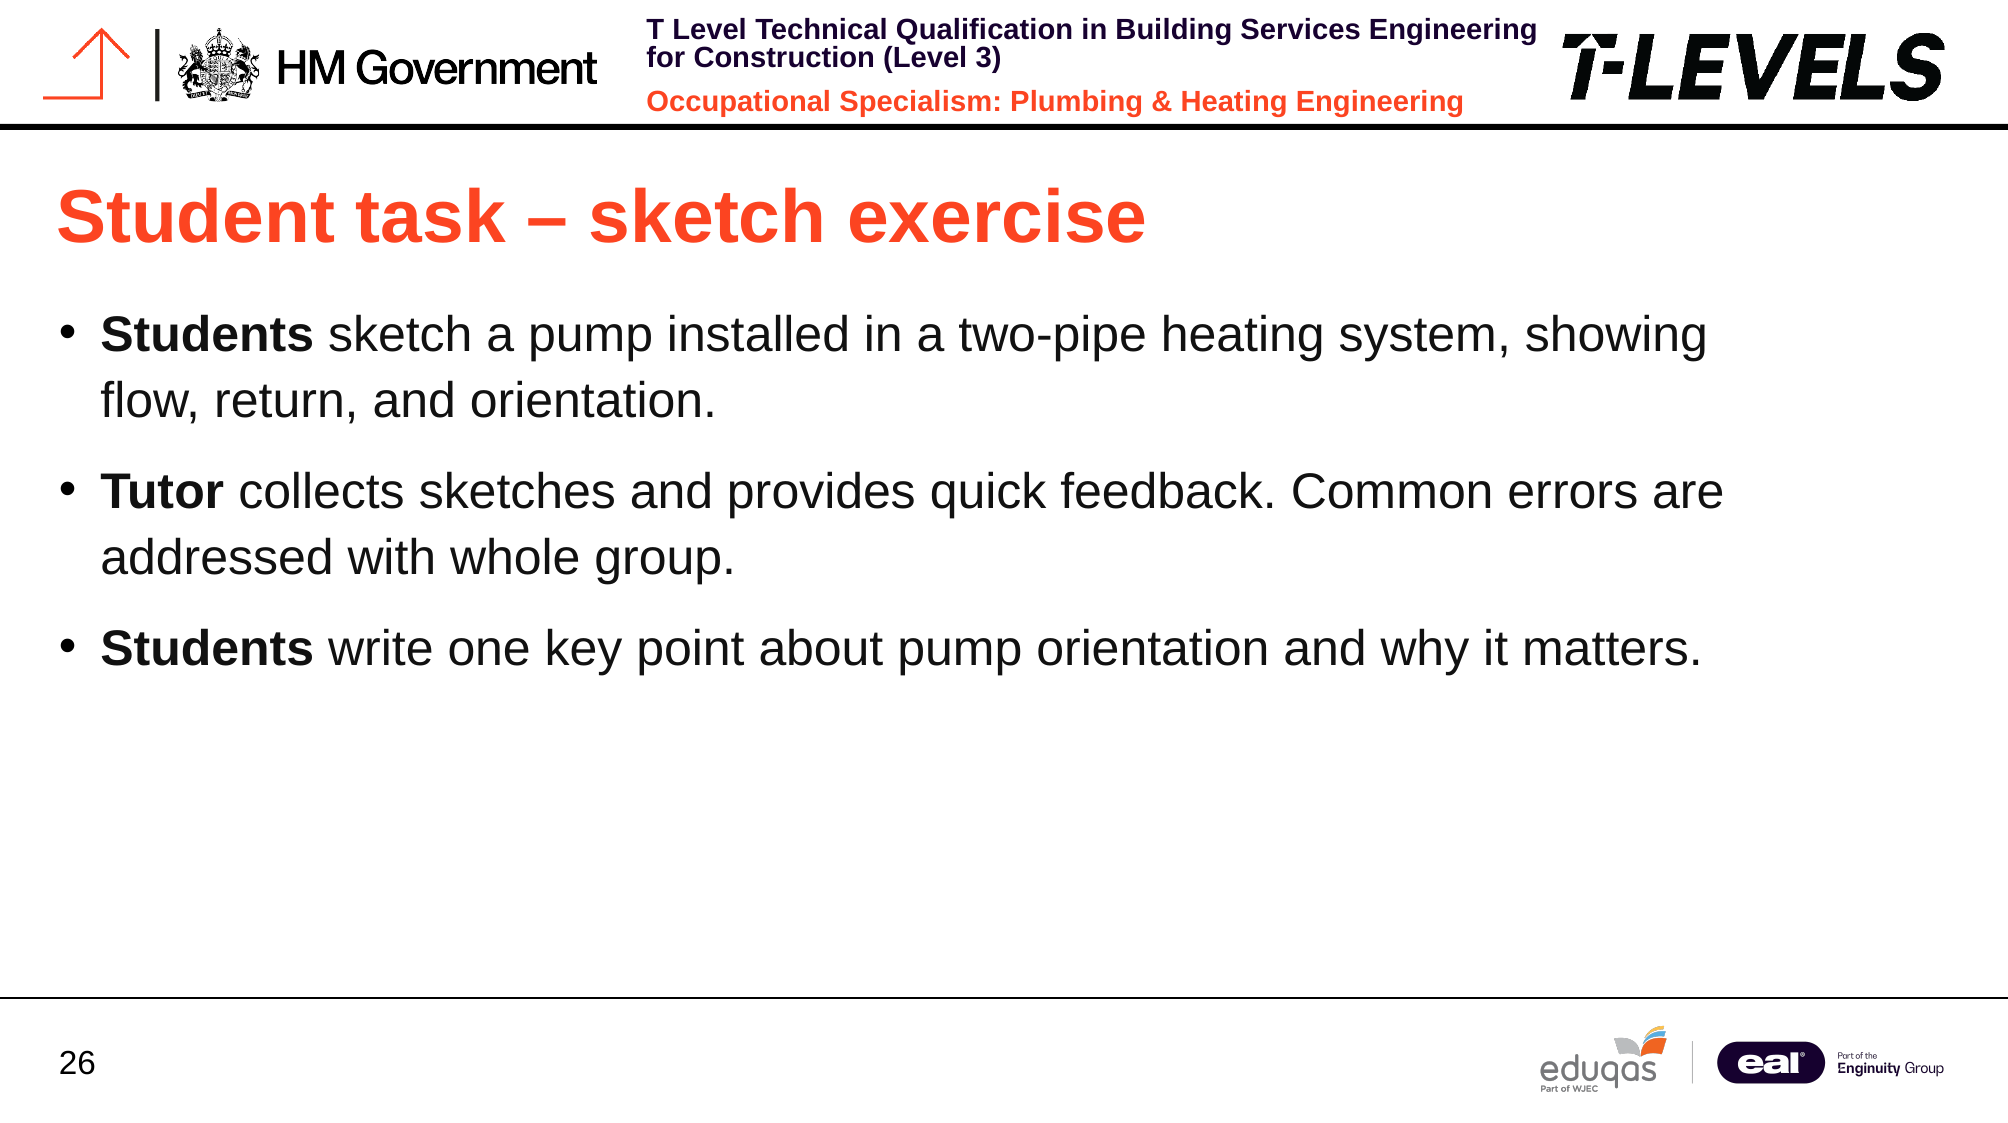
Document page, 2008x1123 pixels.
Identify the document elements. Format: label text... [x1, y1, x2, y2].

title Student task – sketch exercise [41, 111, 1949, 314]
list Students sketch a pump installed in a two-pipe heating system, showing flow, return, and orientation. Tutor collects sketches and provides quick feedback. Common errors are addressed with whole group. Students write one key point about pump orientation and why it matters. [59, 295, 1793, 901]
picture [155, 28, 597, 102]
picture [38, 27, 136, 100]
picture [1535, 1021, 1949, 1097]
picture [1543, 25, 1964, 108]
